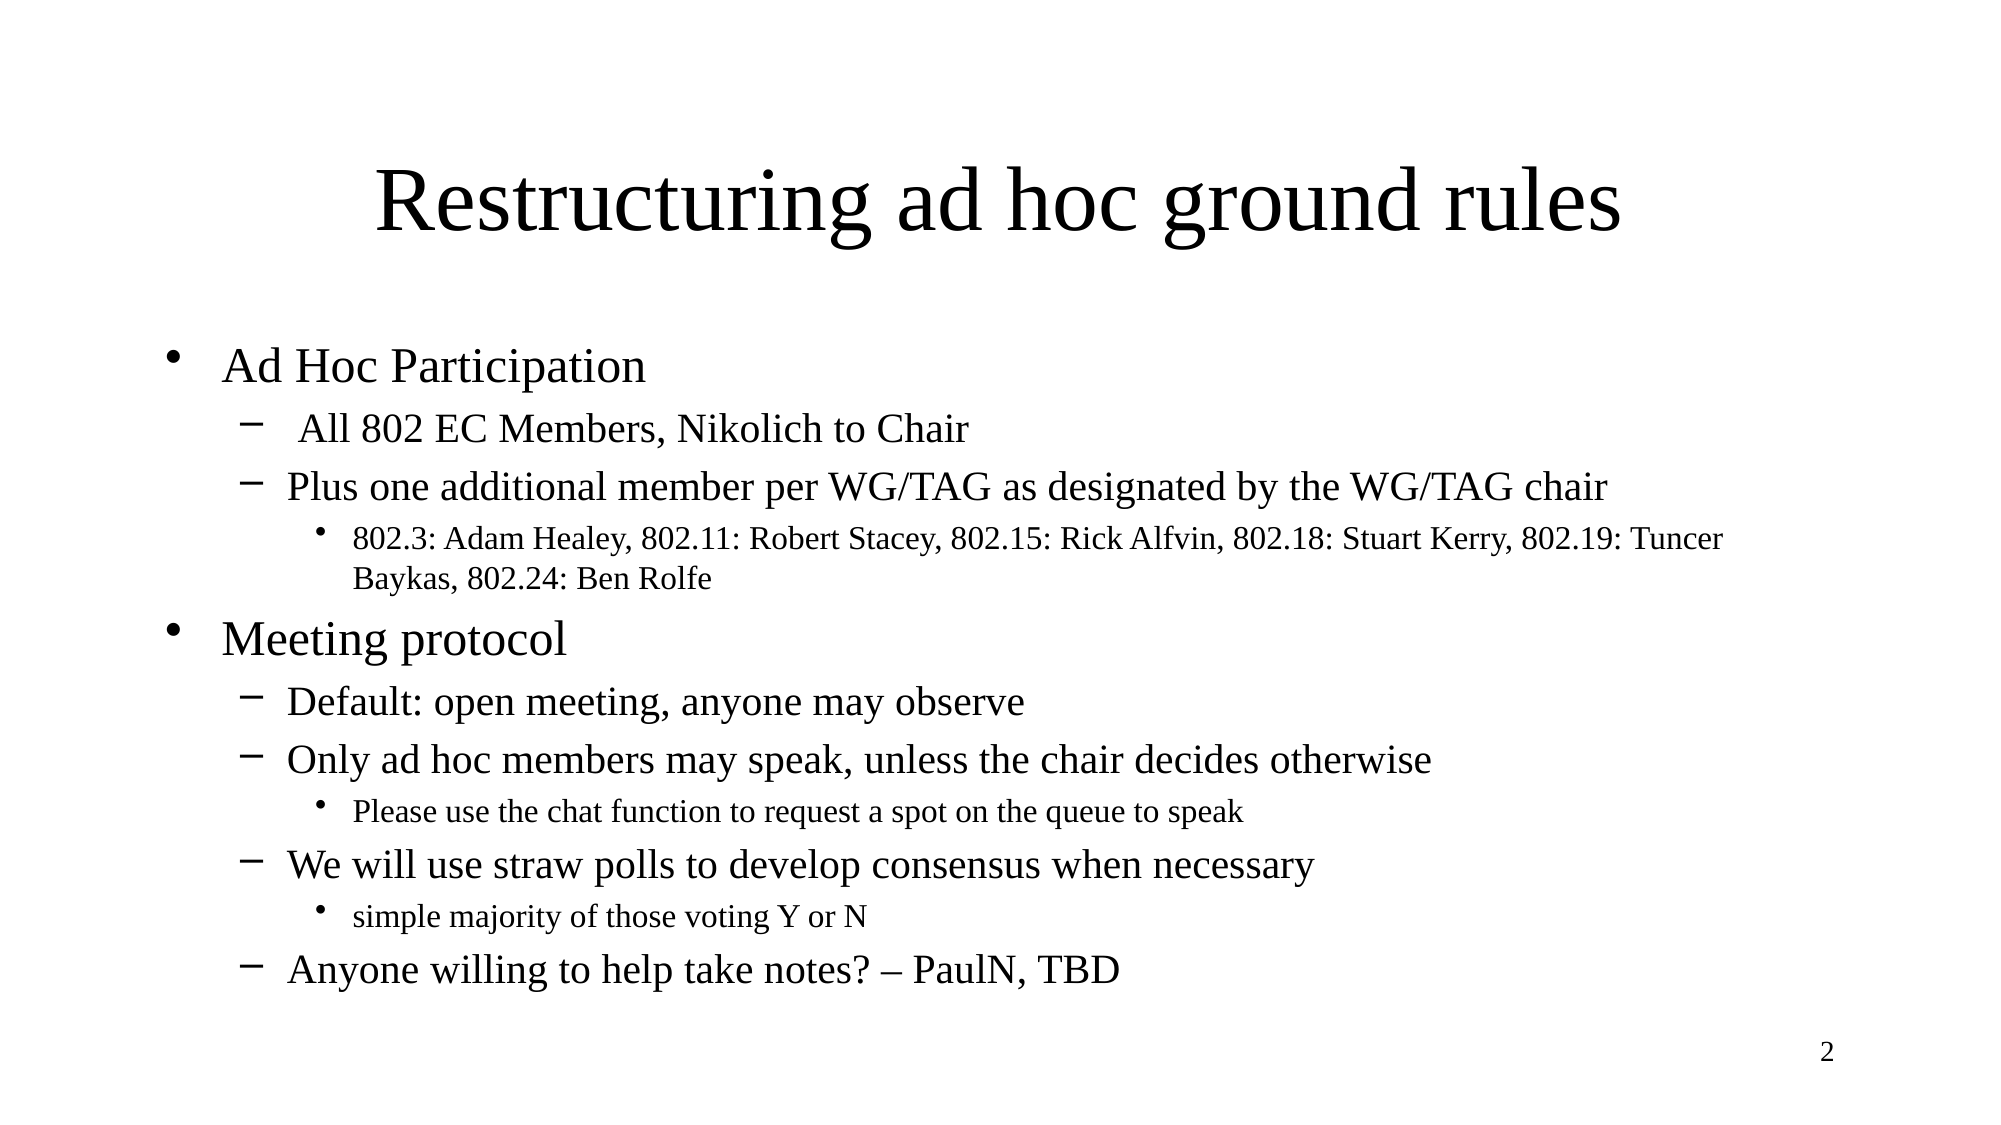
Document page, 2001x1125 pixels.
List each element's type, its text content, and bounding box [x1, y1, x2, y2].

title Restructuring ad hoc ground rules [149, 99, 1851, 288]
slide_number 2 [1433, 1024, 1851, 1101]
list Ad Hoc Participation All 802 EC Members, Nikolich to Chair Plus one additional member per WG/TAG as designated by the WG/TAG chair 802.3: Adam Healey, 802.11: Robert Stacey, 802.15: Rick Alfvin, 802.18: Stuart Kerry, 802.19: Tuncer Baykas, 802.24: Ben Rolfe Meeting protocol Default: open meeting, anyone may observe Only ad hoc members may speak, unless the chair decides otherwise Please use the chat function to request a spot on the queue to speak We will use straw polls to develop consensus when necessary simple majority of those voting Y or N Anyone willing to help take notes? – PaulN, TBD [149, 324, 1851, 1001]
